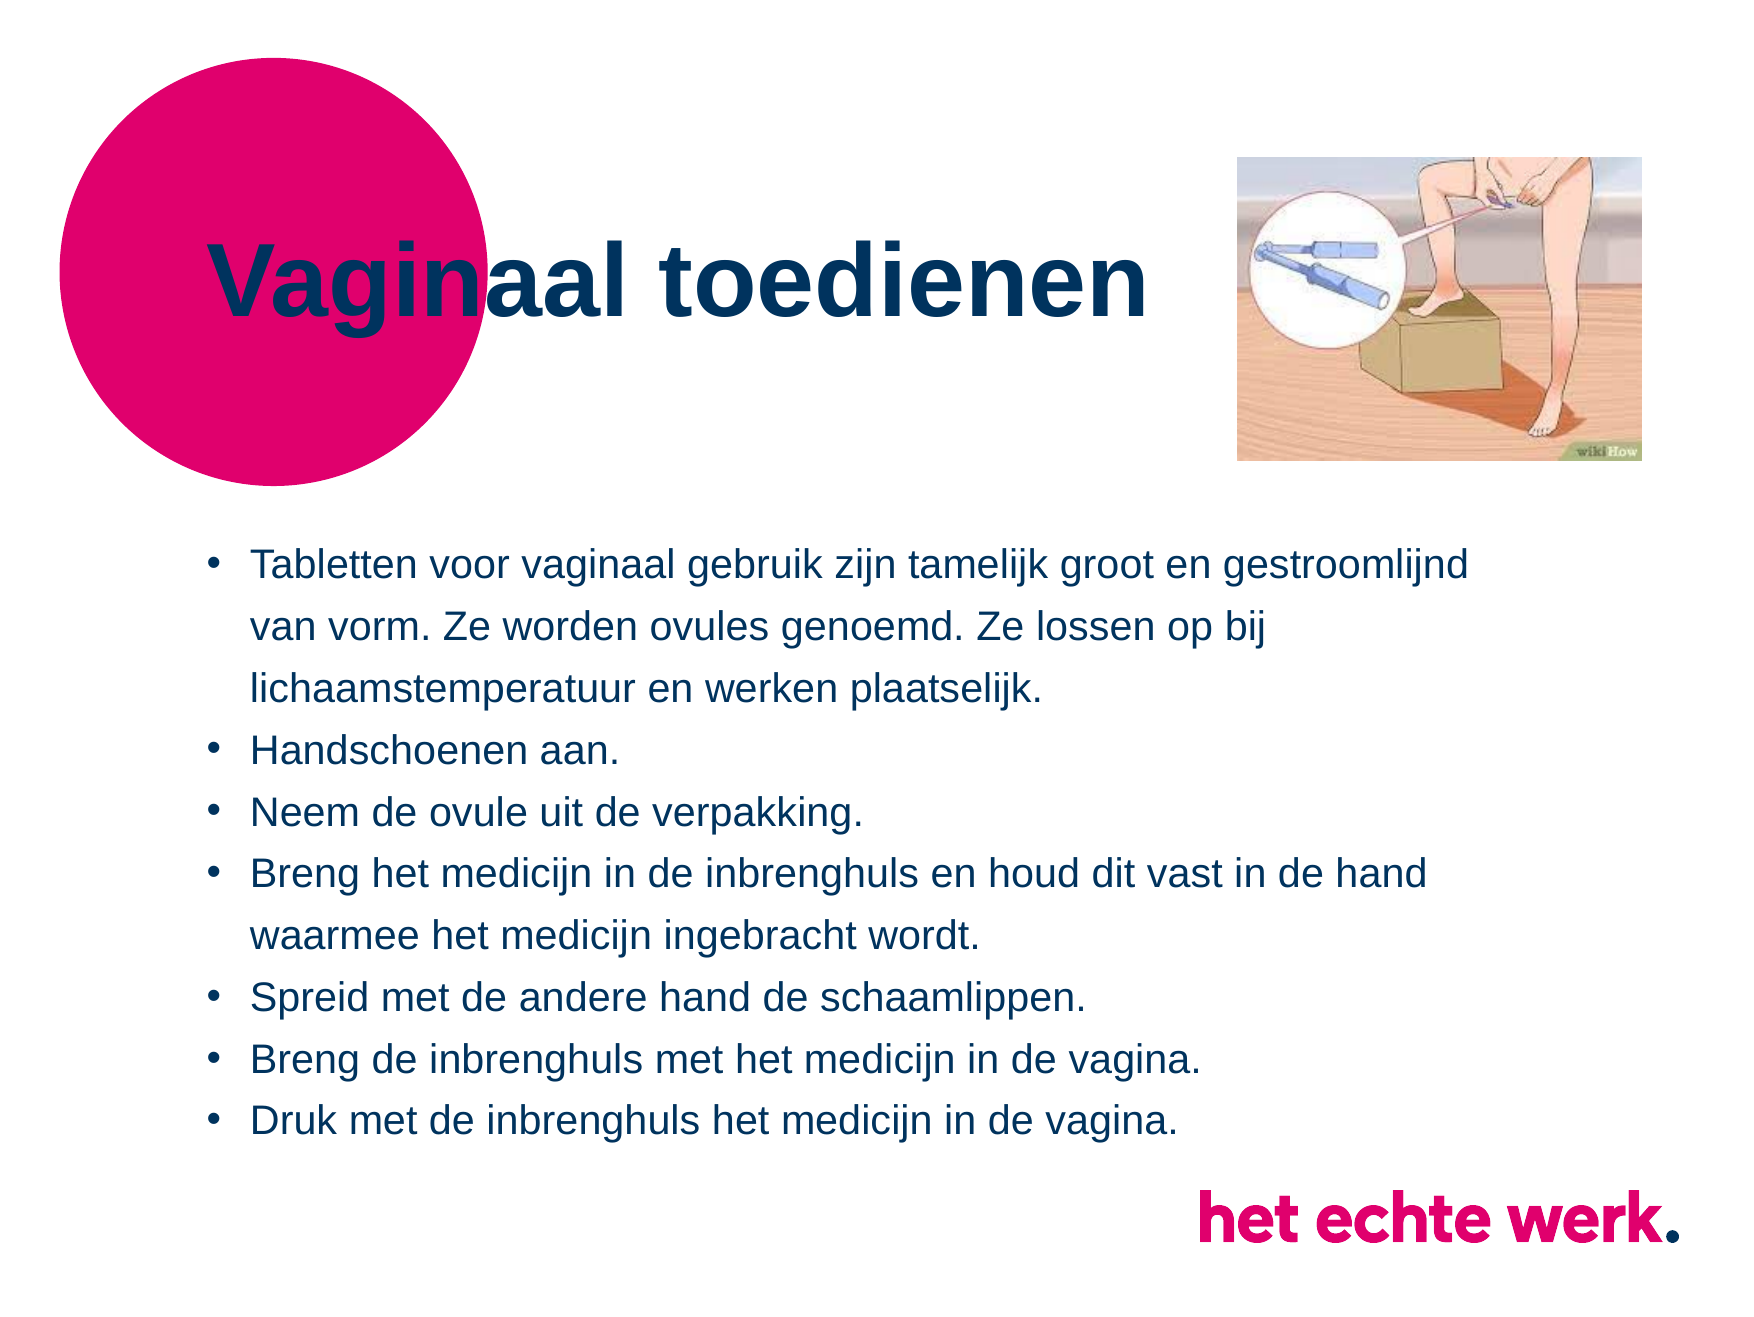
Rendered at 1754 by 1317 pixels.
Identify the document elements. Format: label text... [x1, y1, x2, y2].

picture [1237, 157, 1642, 461]
list Tabletten voor vaginaal gebruik zijn tamelijk groot en gestroomlijnd van vorm. Ze worden ovules genoemd. Ze lossen op bij lichaamstemperatuur en werken plaatselijk. Handschoenen aan. Neem de ovule uit de verpakking. Breng het medicijn in de inbrenghuls en houd dit vast in de hand waarmee het medicijn ingebracht wordt. Spreid met de andere hand de schaamlippen. Breng de inbrenghuls met het medicijn in de vagina. Druk met de inbrenghuls het medicijn in de vagina. [206, 525, 1499, 1148]
title Vaginaal toedienen [206, 57, 1499, 487]
picture [1191, 1184, 1754, 1317]
